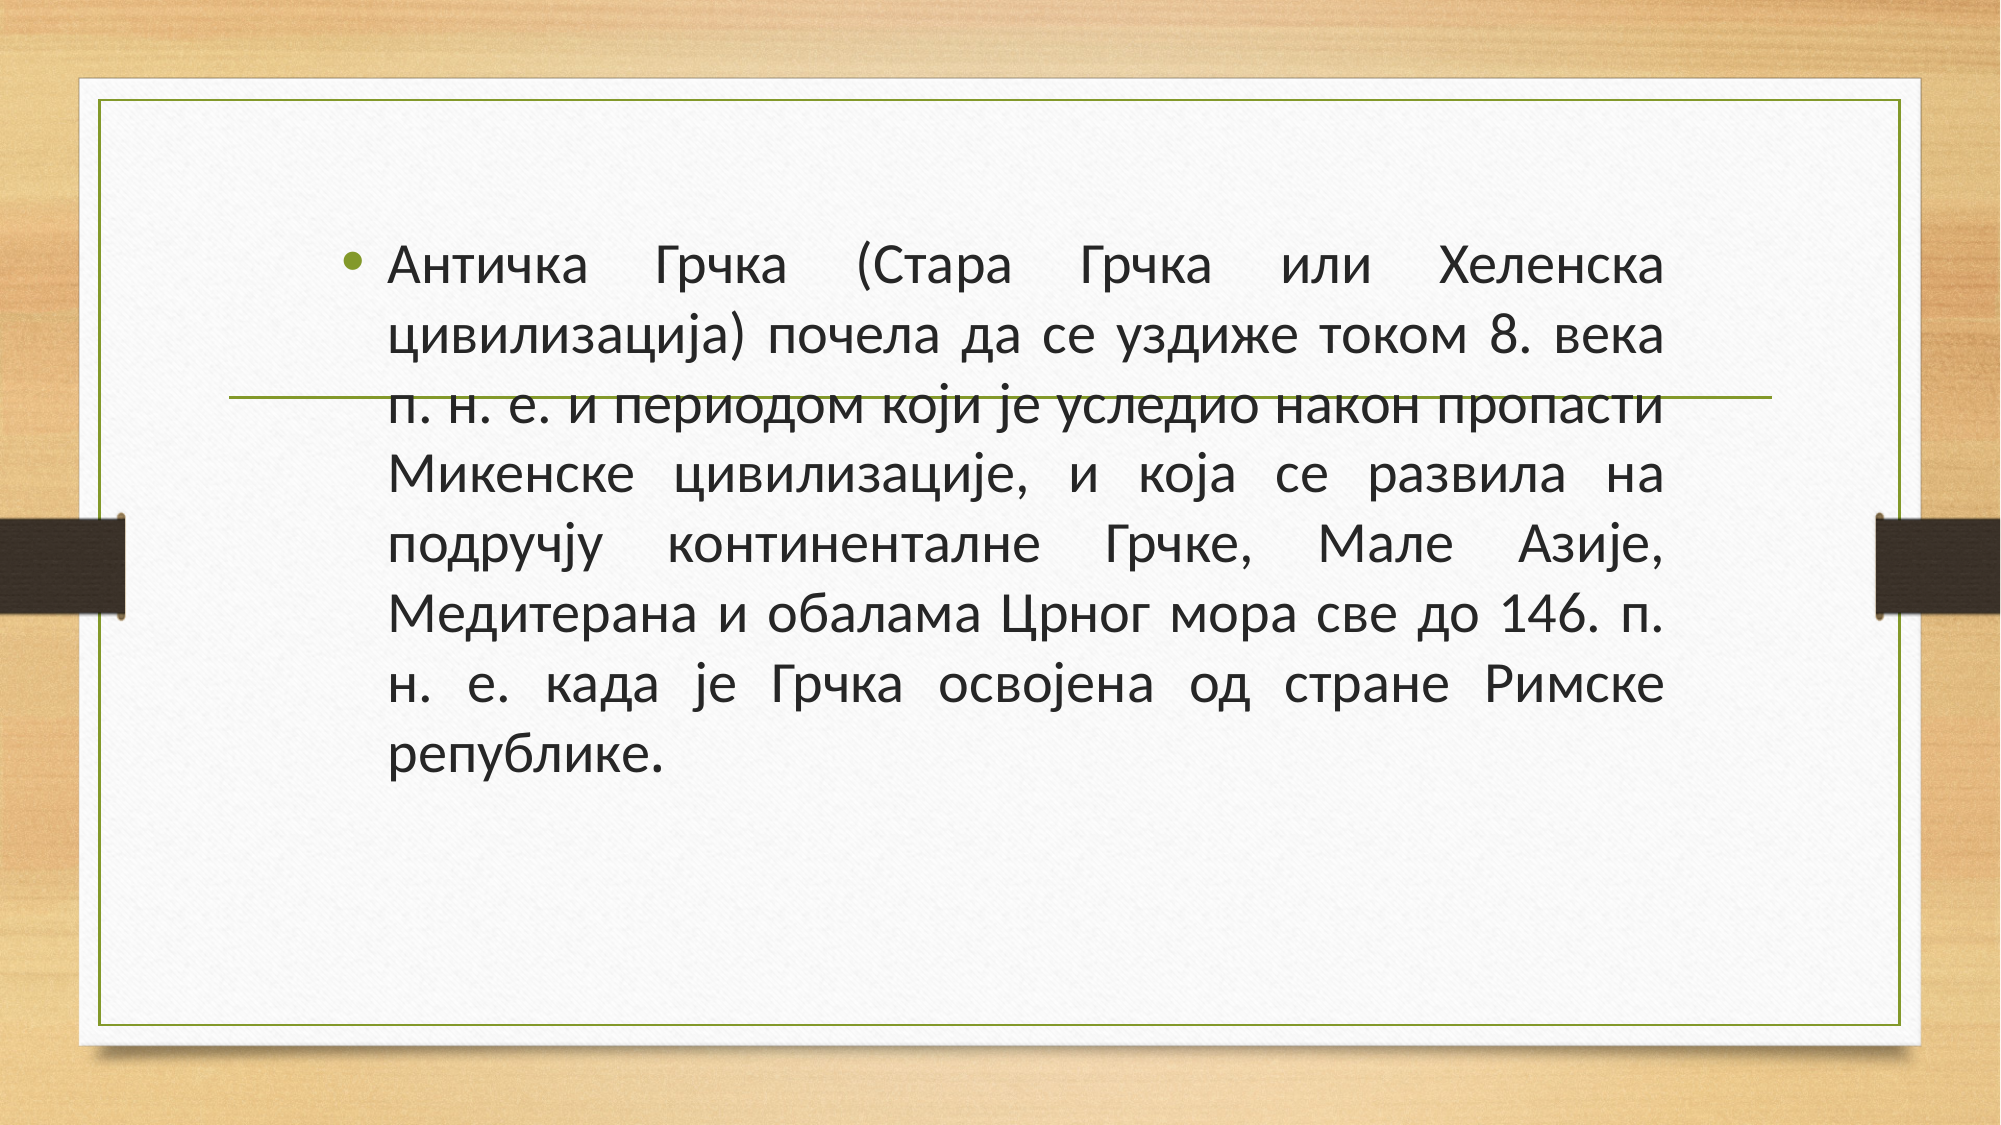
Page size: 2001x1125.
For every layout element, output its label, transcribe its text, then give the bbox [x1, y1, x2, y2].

picture [0, 0, 2001, 1125]
list Античкa Грчка (Стара Грчка или Хеленска цивилизација) почела да се уздиже током 8. векa п. н. е. и периодом који је уследио након пропасти Микенске цивилизације, и која се развила на подручју континенталне Грчке, Мале Азије, Медитерана и обалама Црног мора све до 146. п. н. е. када је Грчка освојена од стране Римске републике. [325, 217, 1682, 809]
